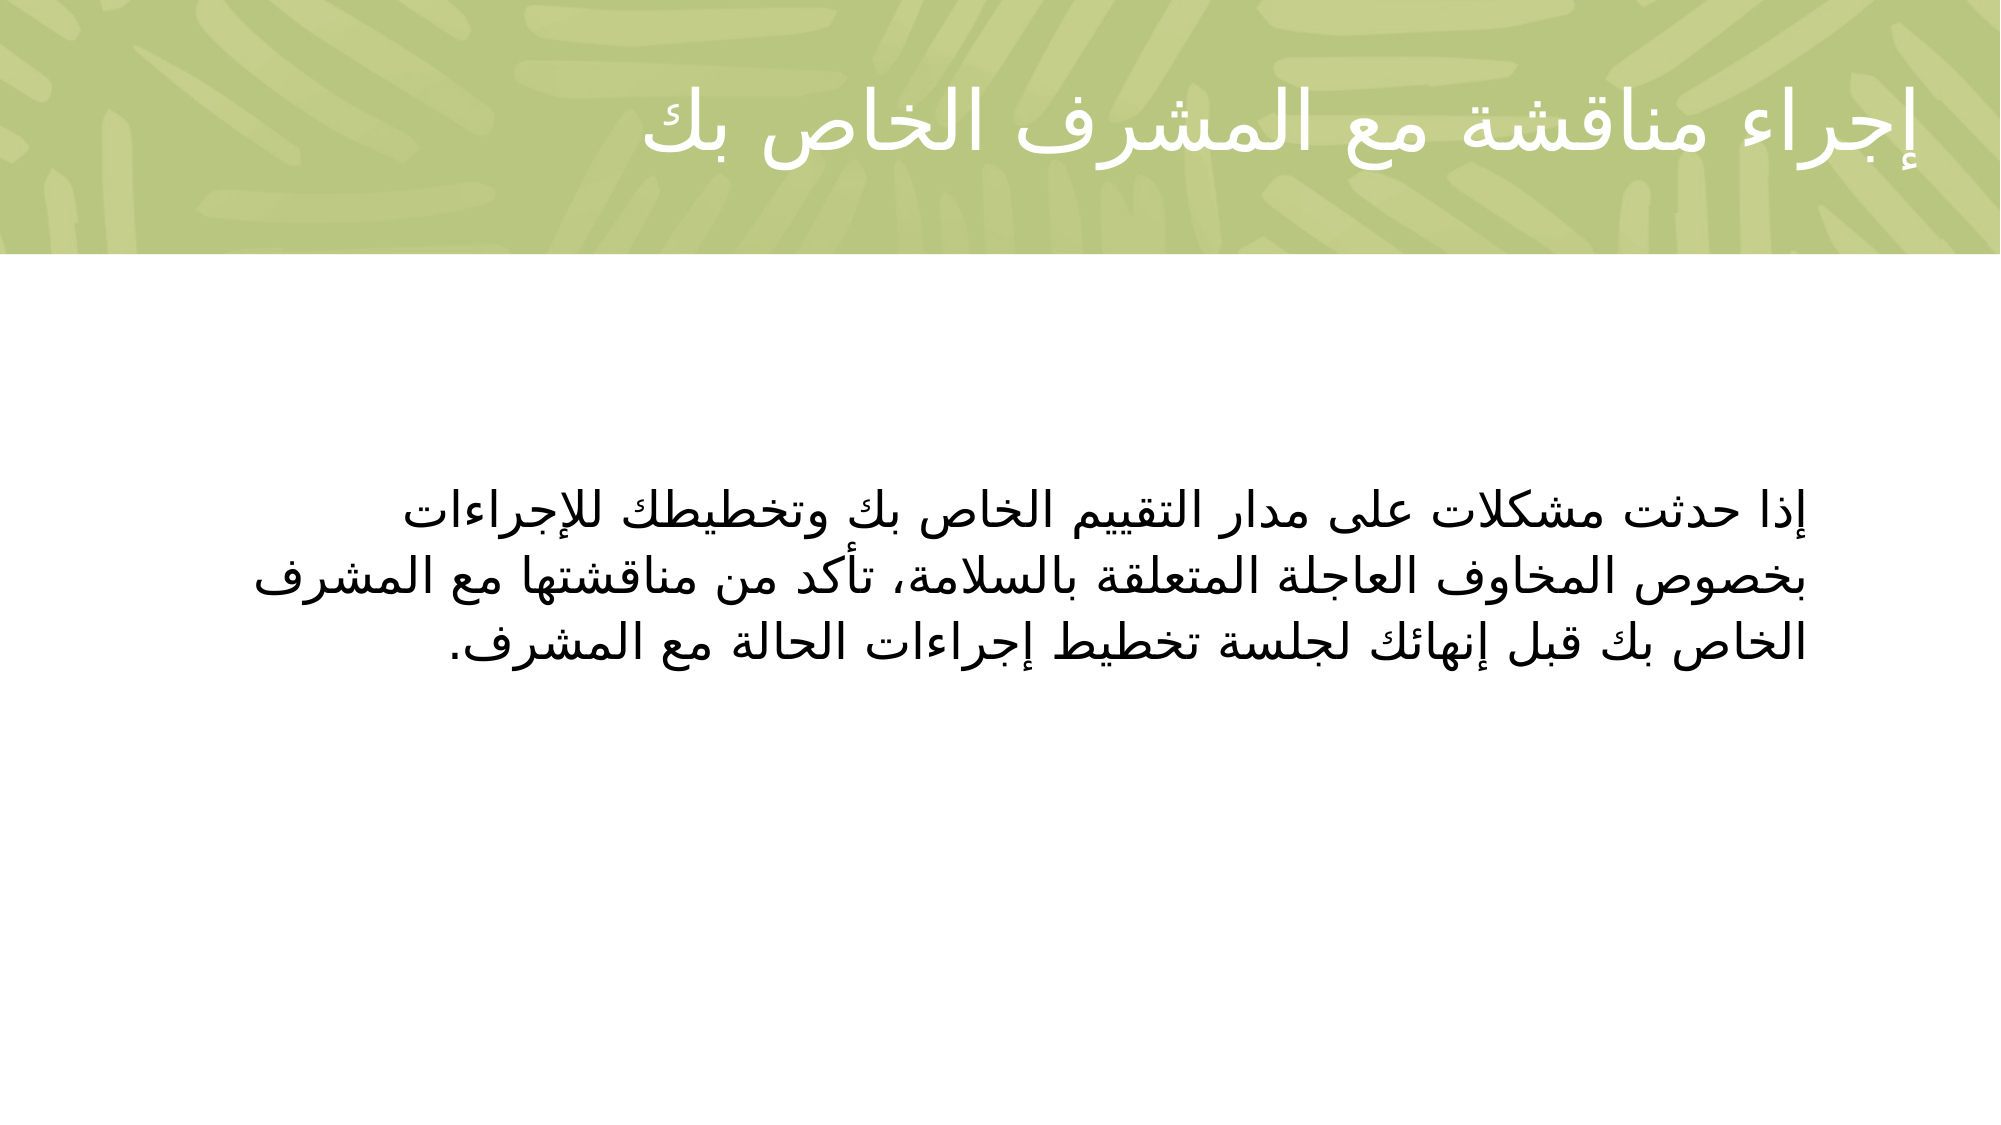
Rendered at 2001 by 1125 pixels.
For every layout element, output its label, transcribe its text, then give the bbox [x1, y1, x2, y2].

list إذا حدثت مشكلات على مدار التقييم الخاص بك وتخطيطك للإجراءات بخصوص المخاوف العاجلة المتعلقة بالسلامة، تأكد من مناقشتها مع المشرف الخاص بك قبل إنهائك لجلسة تخطيط إجراءات الحالة مع المشرف. [237, 374, 1833, 1036]
title إجراء مناقشة مع المشرف الخاص بك [61, 33, 1938, 220]
picture [0, 0, 2000, 1125]
